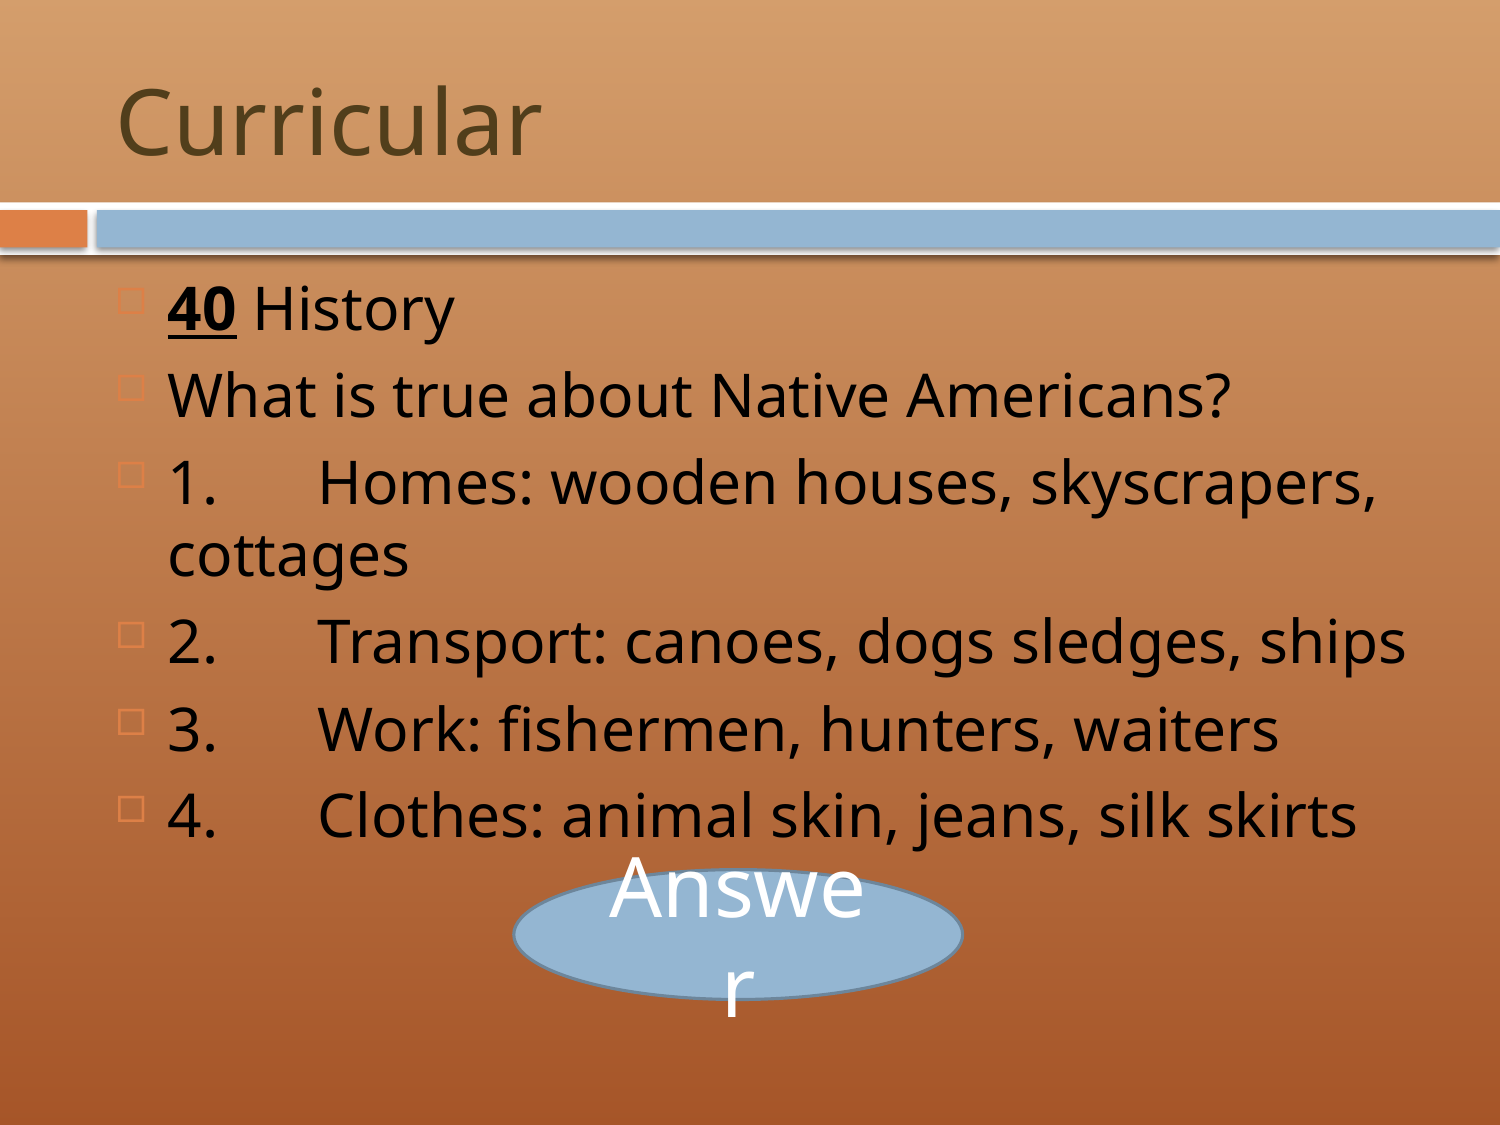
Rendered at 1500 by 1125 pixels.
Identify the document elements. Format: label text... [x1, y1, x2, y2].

title Curricular [100, 37, 1438, 200]
text_box Answer [512, 868, 965, 1002]
list 40 History What is true about Native Americans? 1. Homes: wooden houses, skyscrapers, cottages 2. Transport: canoes, dogs sledges, ships 3. Work: fishermen, hunters, waiters 4. Clothes: animal skin, jeans, silk skirts [100, 262, 1438, 1000]
